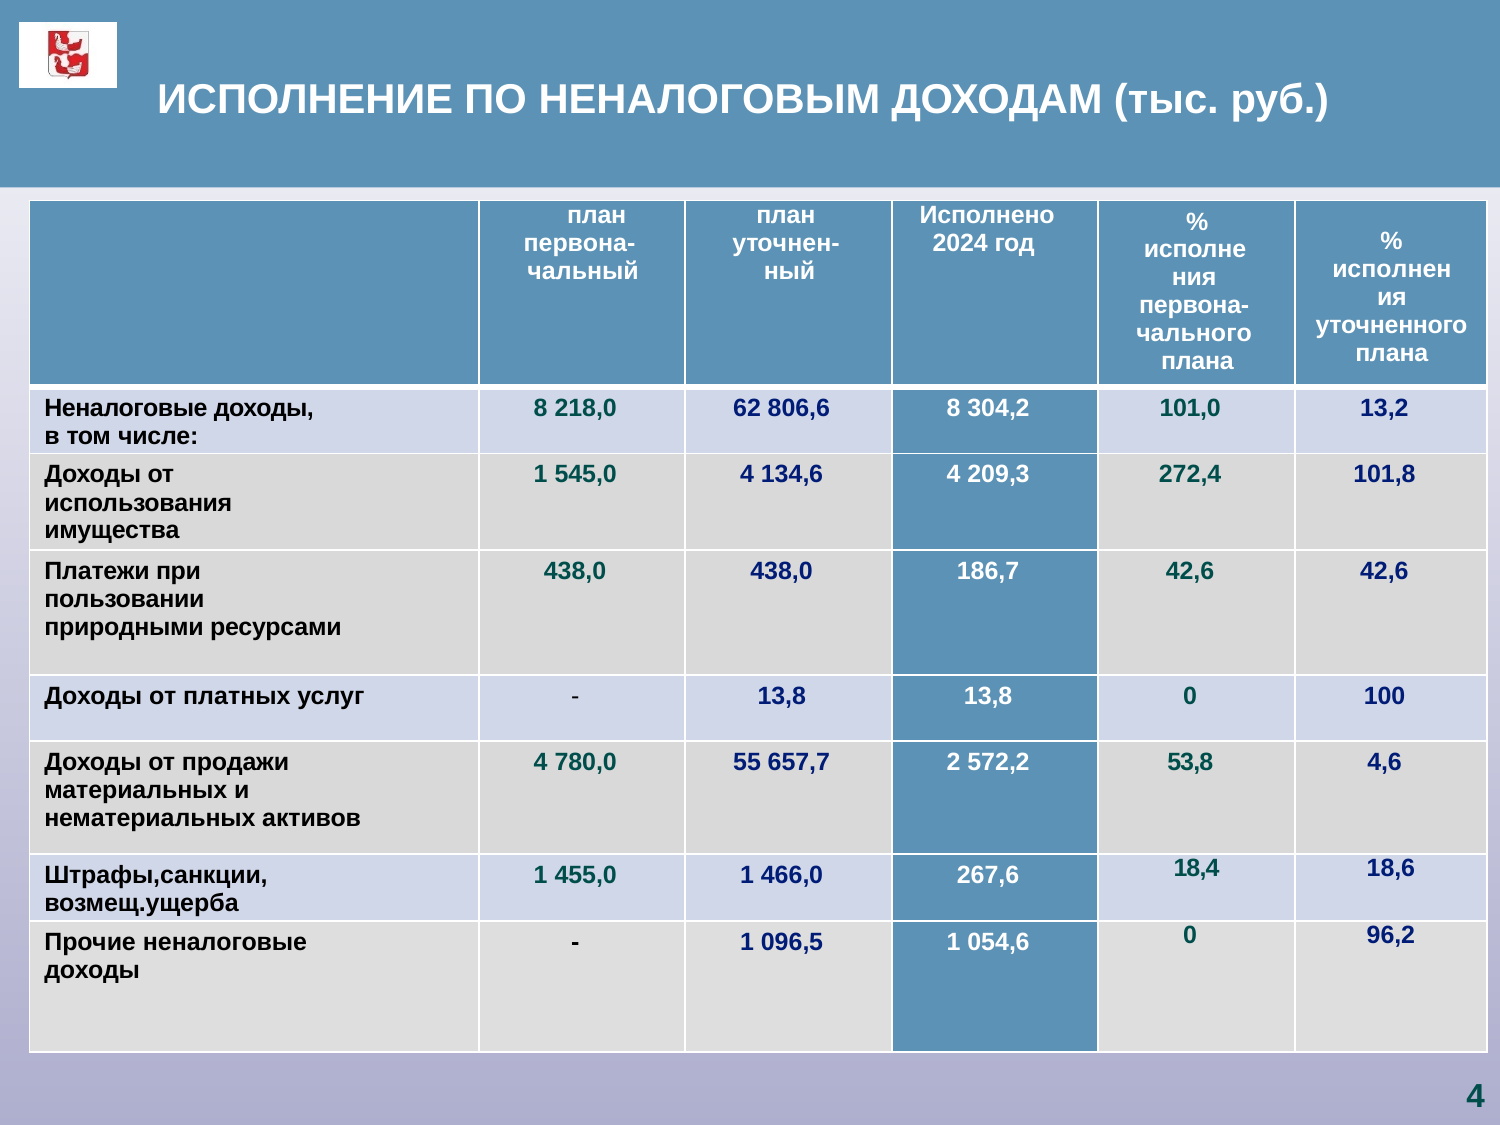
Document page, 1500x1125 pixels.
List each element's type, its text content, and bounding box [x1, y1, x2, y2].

table_cell 8 218,0 [480, 390, 684, 453]
table_cell - [480, 922, 684, 1051]
text_box 4 [1464, 1072, 1488, 1115]
table_cell 4,6 [1296, 742, 1486, 853]
table_cell 4 209,3 [893, 454, 1097, 549]
table_header % исполнения уточненного плана [1296, 201, 1486, 384]
table_cell 55 657,7 [686, 742, 891, 853]
table_cell Доходы от платных услуг [30, 676, 478, 740]
table_cell 272,4 [1099, 454, 1294, 549]
table_cell 4 780,0 [480, 742, 684, 853]
table_cell 438,0 [686, 551, 891, 674]
table_cell 100 [1296, 676, 1486, 740]
table_cell 267,6 [893, 855, 1097, 920]
table_cell 438,0 [480, 551, 684, 674]
table_cell 13,2 [1296, 390, 1486, 453]
table_cell 42,6 [1296, 551, 1486, 674]
table_cell Платежи при пользовании природными ресурсами [30, 551, 478, 674]
title ИСПОЛНЕНИЕ ПО НЕНАЛОГОВЫМ ДОХОДАМ (тыс. руб.) [154, 69, 1337, 200]
table_cell Доходы от продажи материальных и нематериальных активов [30, 742, 478, 853]
table_cell - [480, 676, 684, 740]
table_cell 101,0 [1099, 390, 1294, 453]
table_cell 96,2 [1296, 922, 1486, 1051]
table_cell 1 054,6 [893, 922, 1097, 1051]
table_cell Штрафы,санкции, возмещ.ущерба [30, 855, 478, 920]
table_cell 42,6 [1099, 551, 1294, 674]
table_header план уточнен- ный [686, 201, 891, 384]
table_cell 0 [1099, 922, 1294, 1051]
table_cell 1 455,0 [480, 855, 684, 920]
table_cell 1 545,0 [480, 454, 684, 549]
table_cell 186,7 [893, 551, 1097, 674]
table_cell 2 572,2 [893, 742, 1097, 853]
table_cell Неналоговые доходы, в том числе: [30, 390, 478, 453]
table_cell 13,8 [893, 676, 1097, 740]
picture [19, 22, 117, 88]
table_cell Прочие неналоговые доходы [30, 922, 478, 1051]
table_cell 1 466,0 [686, 855, 891, 920]
table_header % исполне ния первона- чального плана [1099, 201, 1294, 384]
table_header план первона- чальный [480, 201, 684, 384]
table_cell 8 304,2 [893, 390, 1097, 453]
table_cell 18,4 [1099, 855, 1294, 920]
table_header [30, 201, 478, 384]
table_cell Доходы от использования имущества [30, 454, 478, 549]
table_cell 13,8 [686, 676, 891, 740]
text_box [0, 0, 1500, 188]
table_cell 0 [1099, 676, 1294, 740]
table_cell 53,8 [1099, 742, 1294, 853]
table_header Исполнено 2024 год [893, 201, 1097, 384]
table_cell 1 096,5 [686, 922, 891, 1051]
table_cell 101,8 [1296, 454, 1486, 549]
table_cell 4 134,6 [686, 454, 891, 549]
table_cell 18,6 [1296, 855, 1486, 920]
table_cell 62 806,6 [686, 390, 891, 453]
